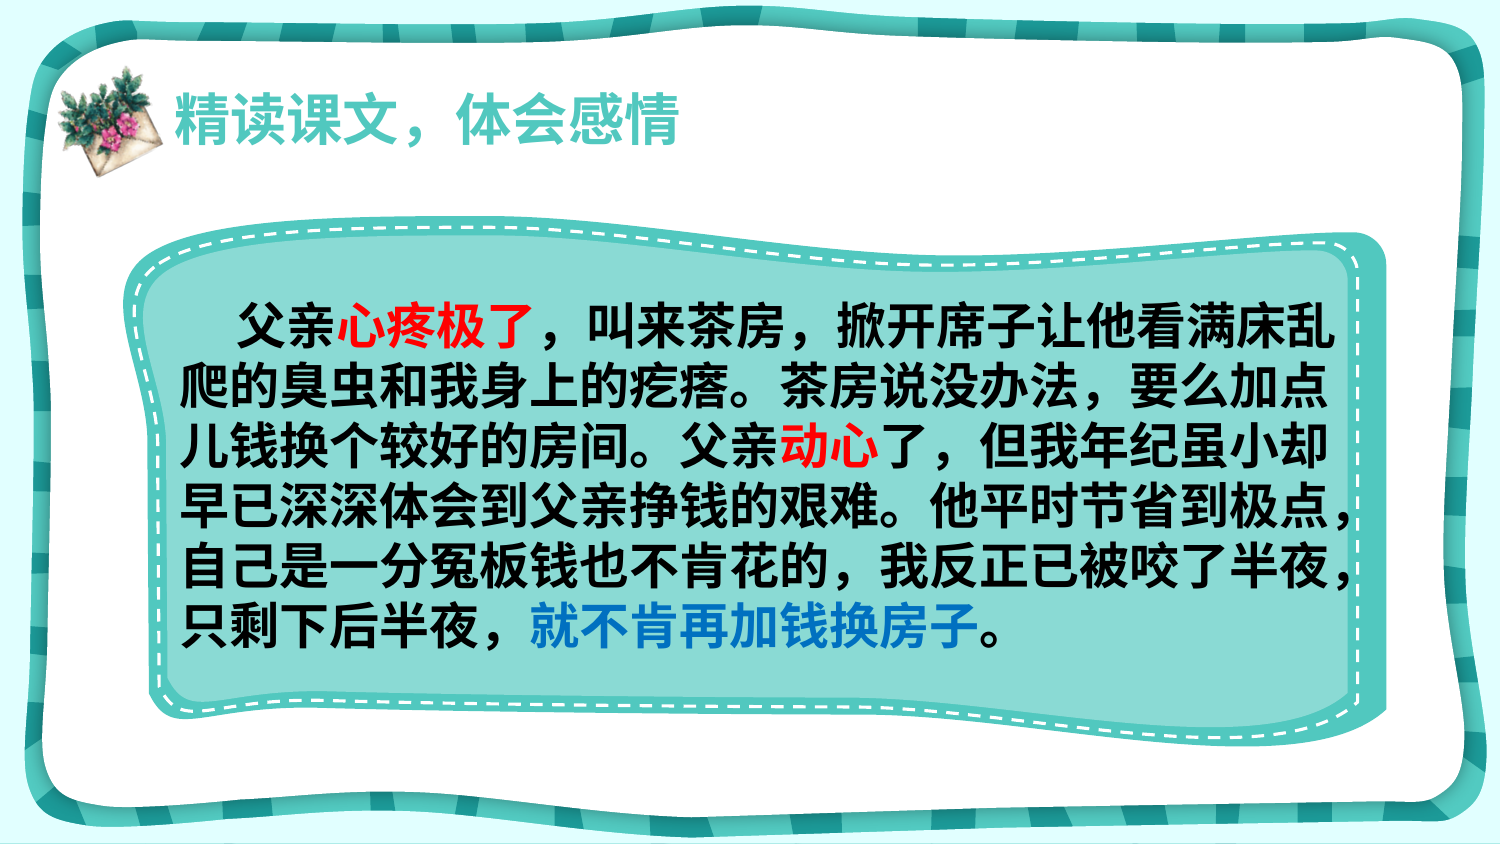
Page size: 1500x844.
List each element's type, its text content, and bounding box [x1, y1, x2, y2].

picture [9, 8, 162, 201]
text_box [123, 216, 1387, 747]
text_box 精读课文，体会感情 [162, 86, 806, 159]
